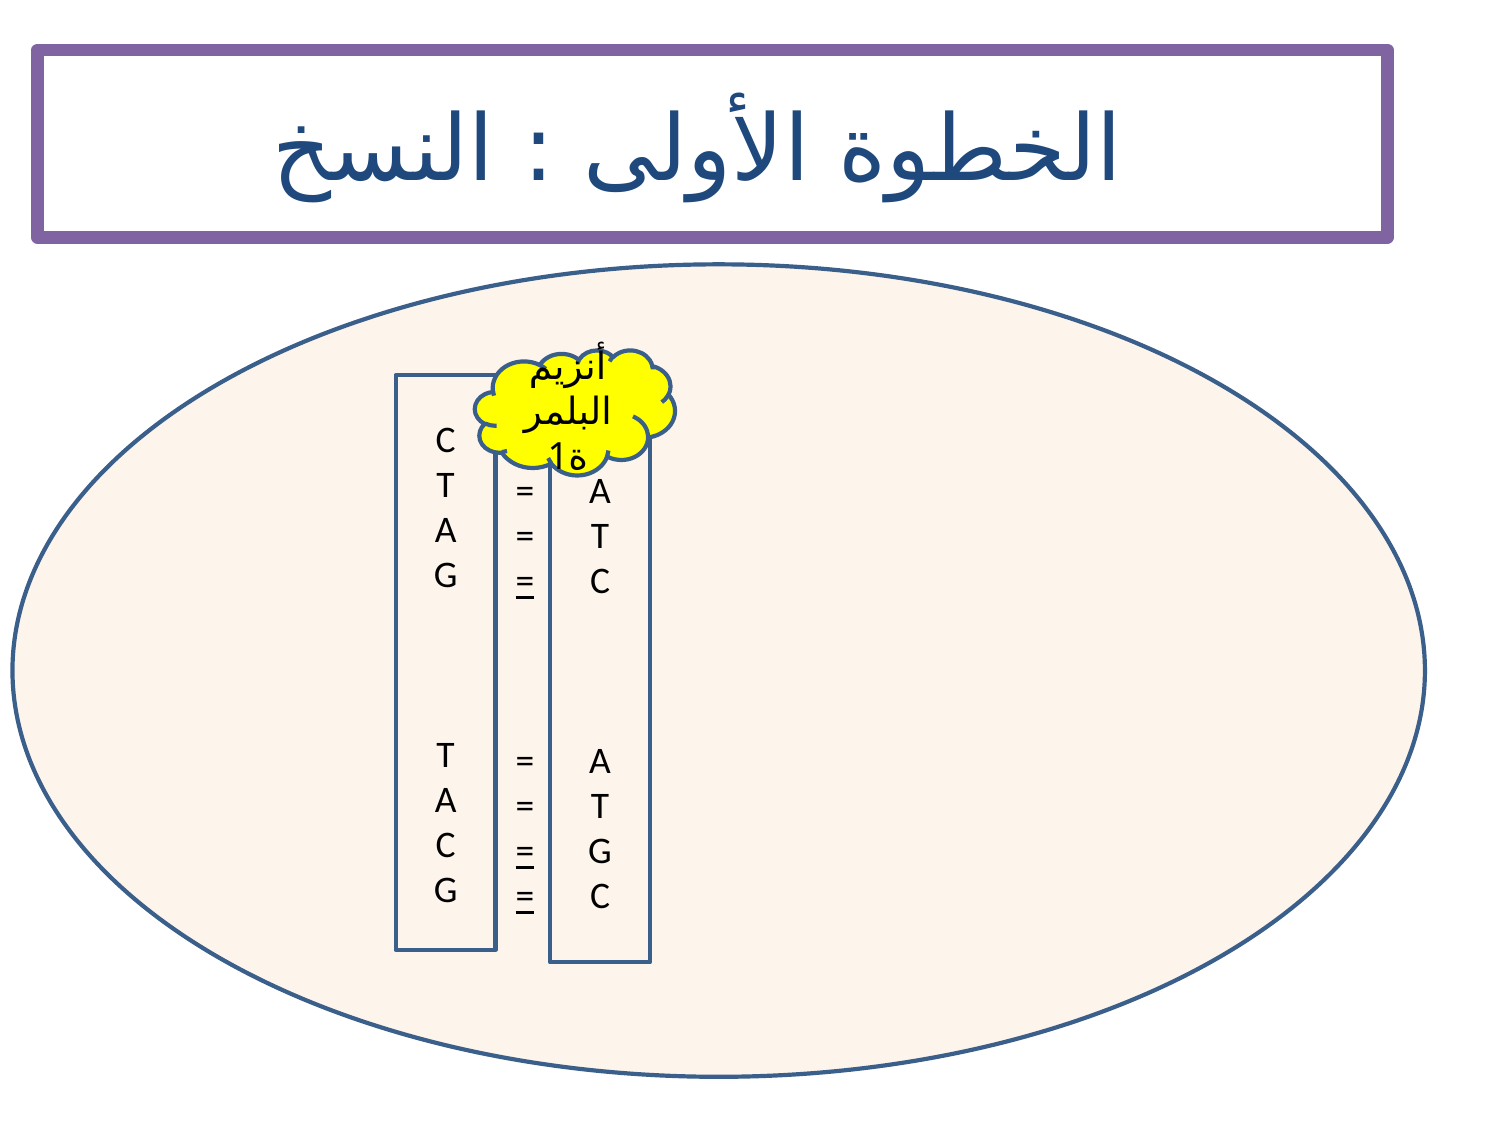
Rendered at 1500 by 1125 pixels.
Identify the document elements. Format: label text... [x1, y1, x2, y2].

text_box G A T C A T G C [552, 440, 652, 964]
text_box == = = ==== [498, 455, 552, 964]
text_box [10, 262, 1428, 1079]
text_box أنزيم البلمرة1 [472, 348, 678, 478]
title الخطوة الأولى : النسخ [37, 50, 1388, 238]
text_box C T A G T A C G [394, 373, 498, 952]
